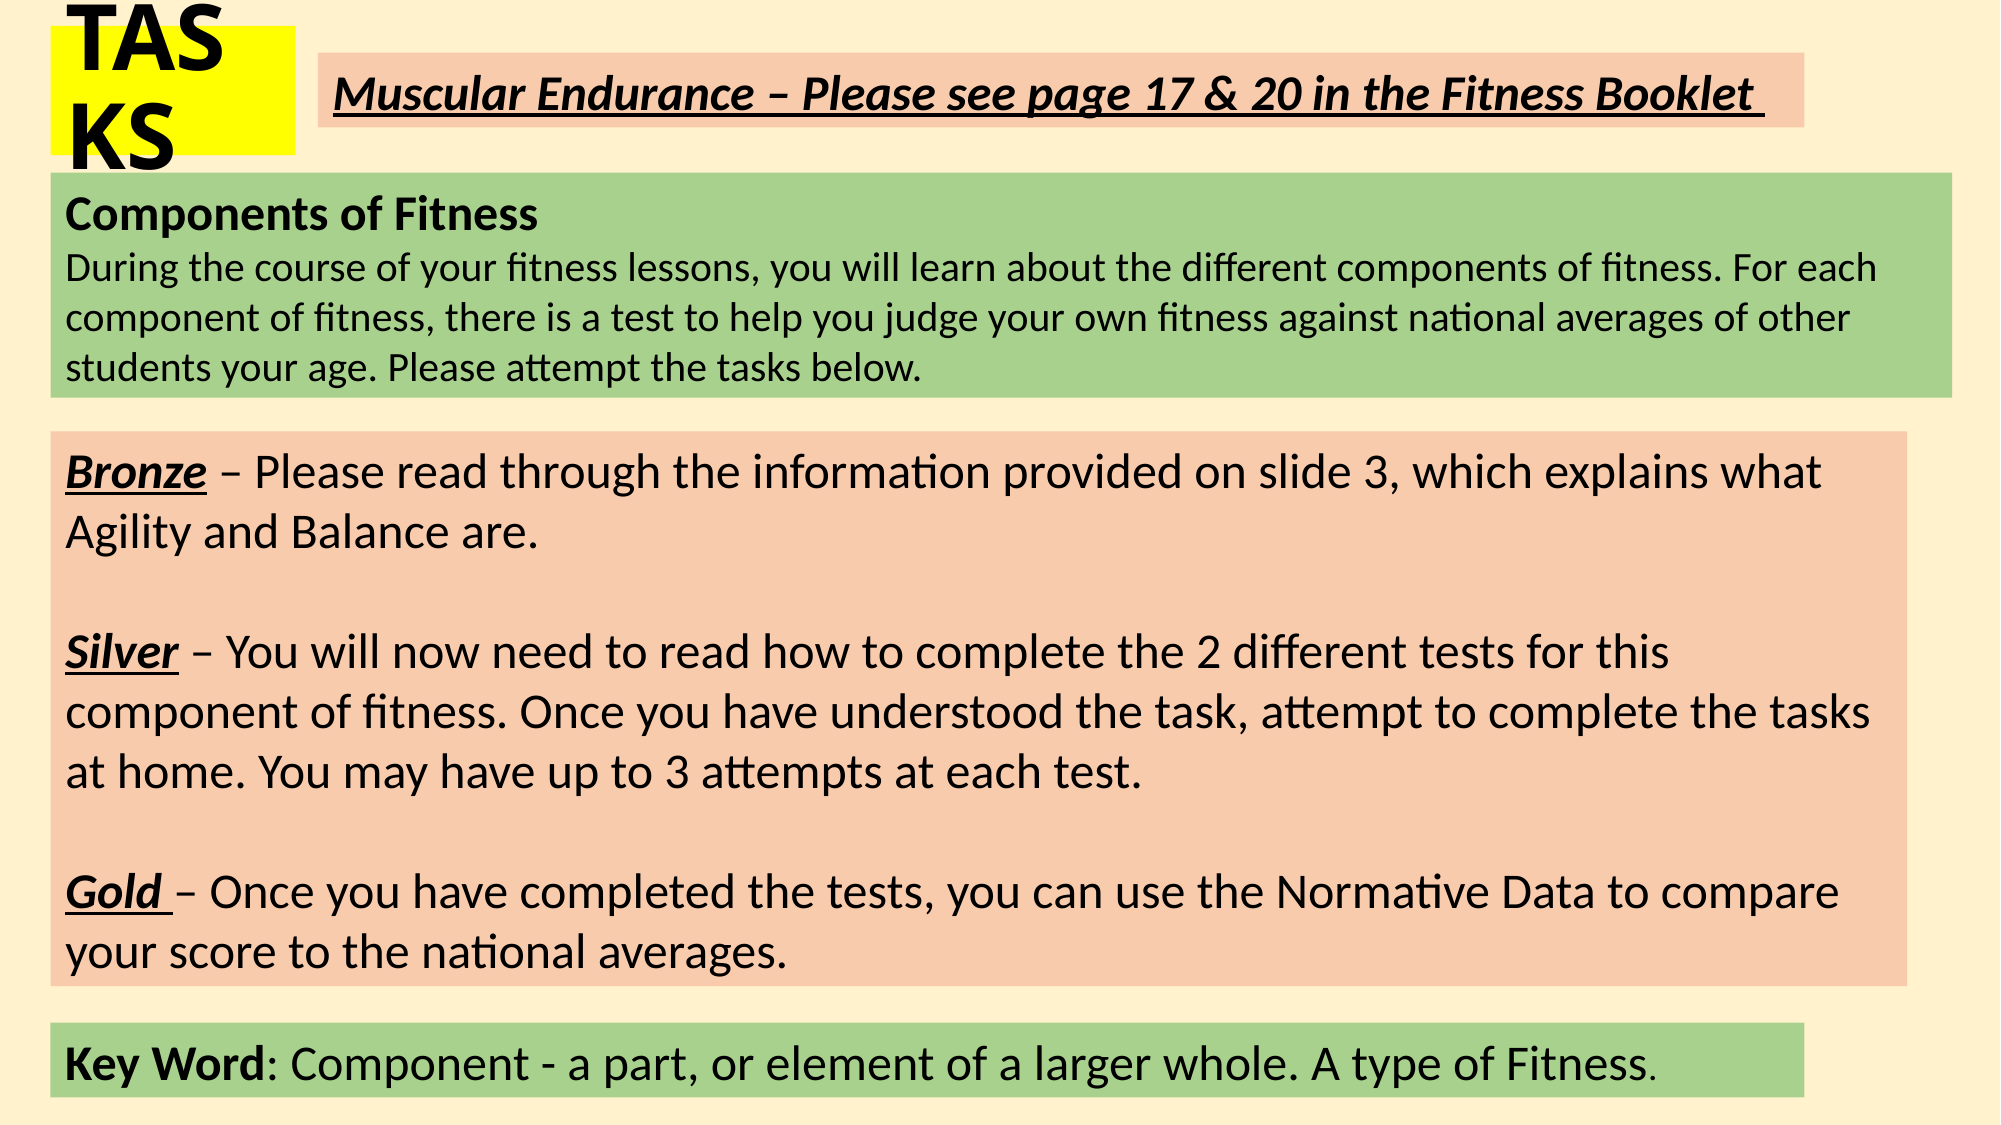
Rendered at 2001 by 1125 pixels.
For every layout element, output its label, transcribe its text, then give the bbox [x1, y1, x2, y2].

text_box Muscular Endurance – Please see page 17 & 20 in the Fitness Booklet [317, 52, 1805, 128]
title TASKS [50, 25, 296, 156]
text_box Key Word: Component - a part, or element of a larger whole. A type of Fitness. [50, 1022, 1805, 1098]
text_box Components of Fitness During the course of your fitness lessons, you will learn about the different components of fitness. For each component of fitness, there is a test to help you judge your own fitness against national averages of other students your age. Please attempt the tasks below. [50, 172, 1953, 398]
text_box Bronze – Please read through the information provided on slide 3, which explains what Agility and Balance are. Silver – You will now need to read how to complete the 2 different tests for this component of fitness. Once you have understood the task, attempt to complete the tasks at home. You may have up to 3 attempts at each test. Gold – Once you have completed the tests, you can use the Normative Data to compare your score to the national averages. [50, 431, 1908, 987]
